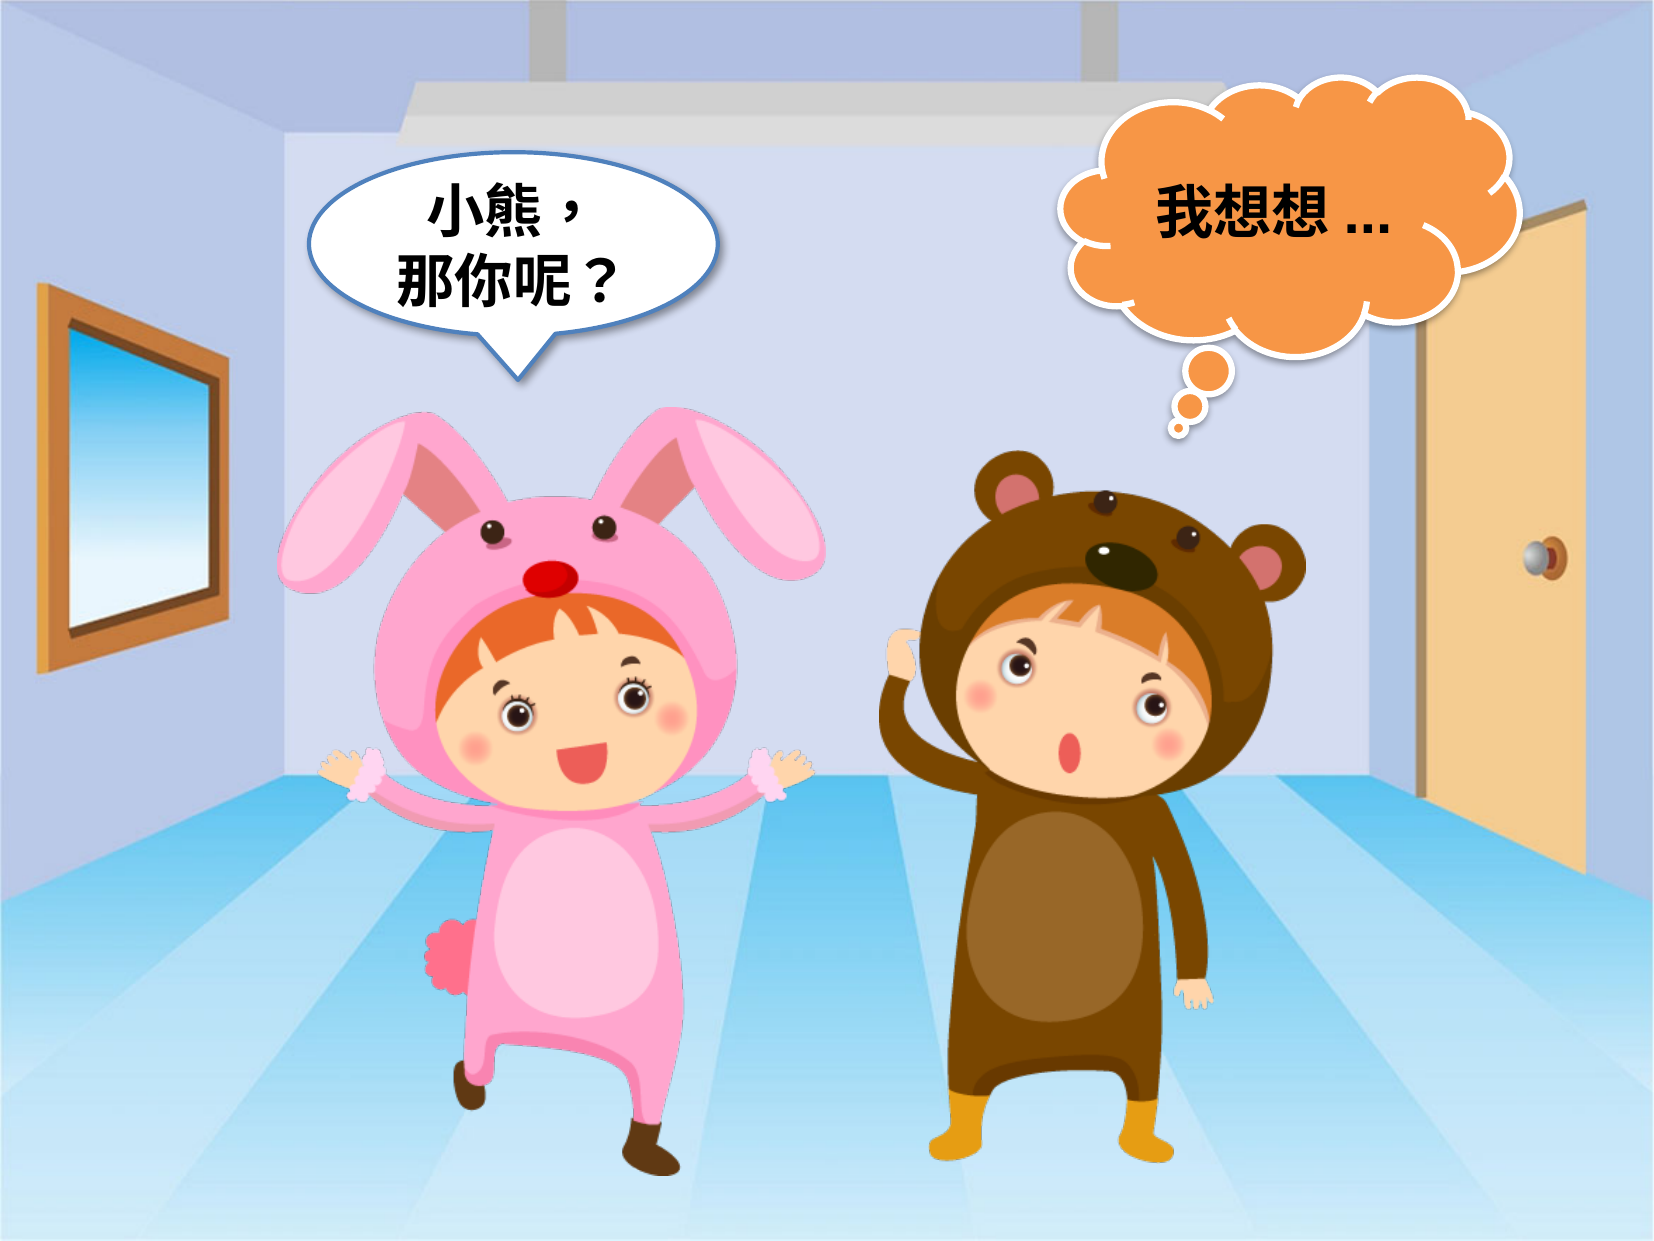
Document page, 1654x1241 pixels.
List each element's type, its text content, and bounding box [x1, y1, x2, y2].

text_box 我想想... [1057, 74, 1523, 439]
text_box 小熊， 那你呢？ [306, 150, 720, 383]
picture [0, 0, 1654, 1241]
